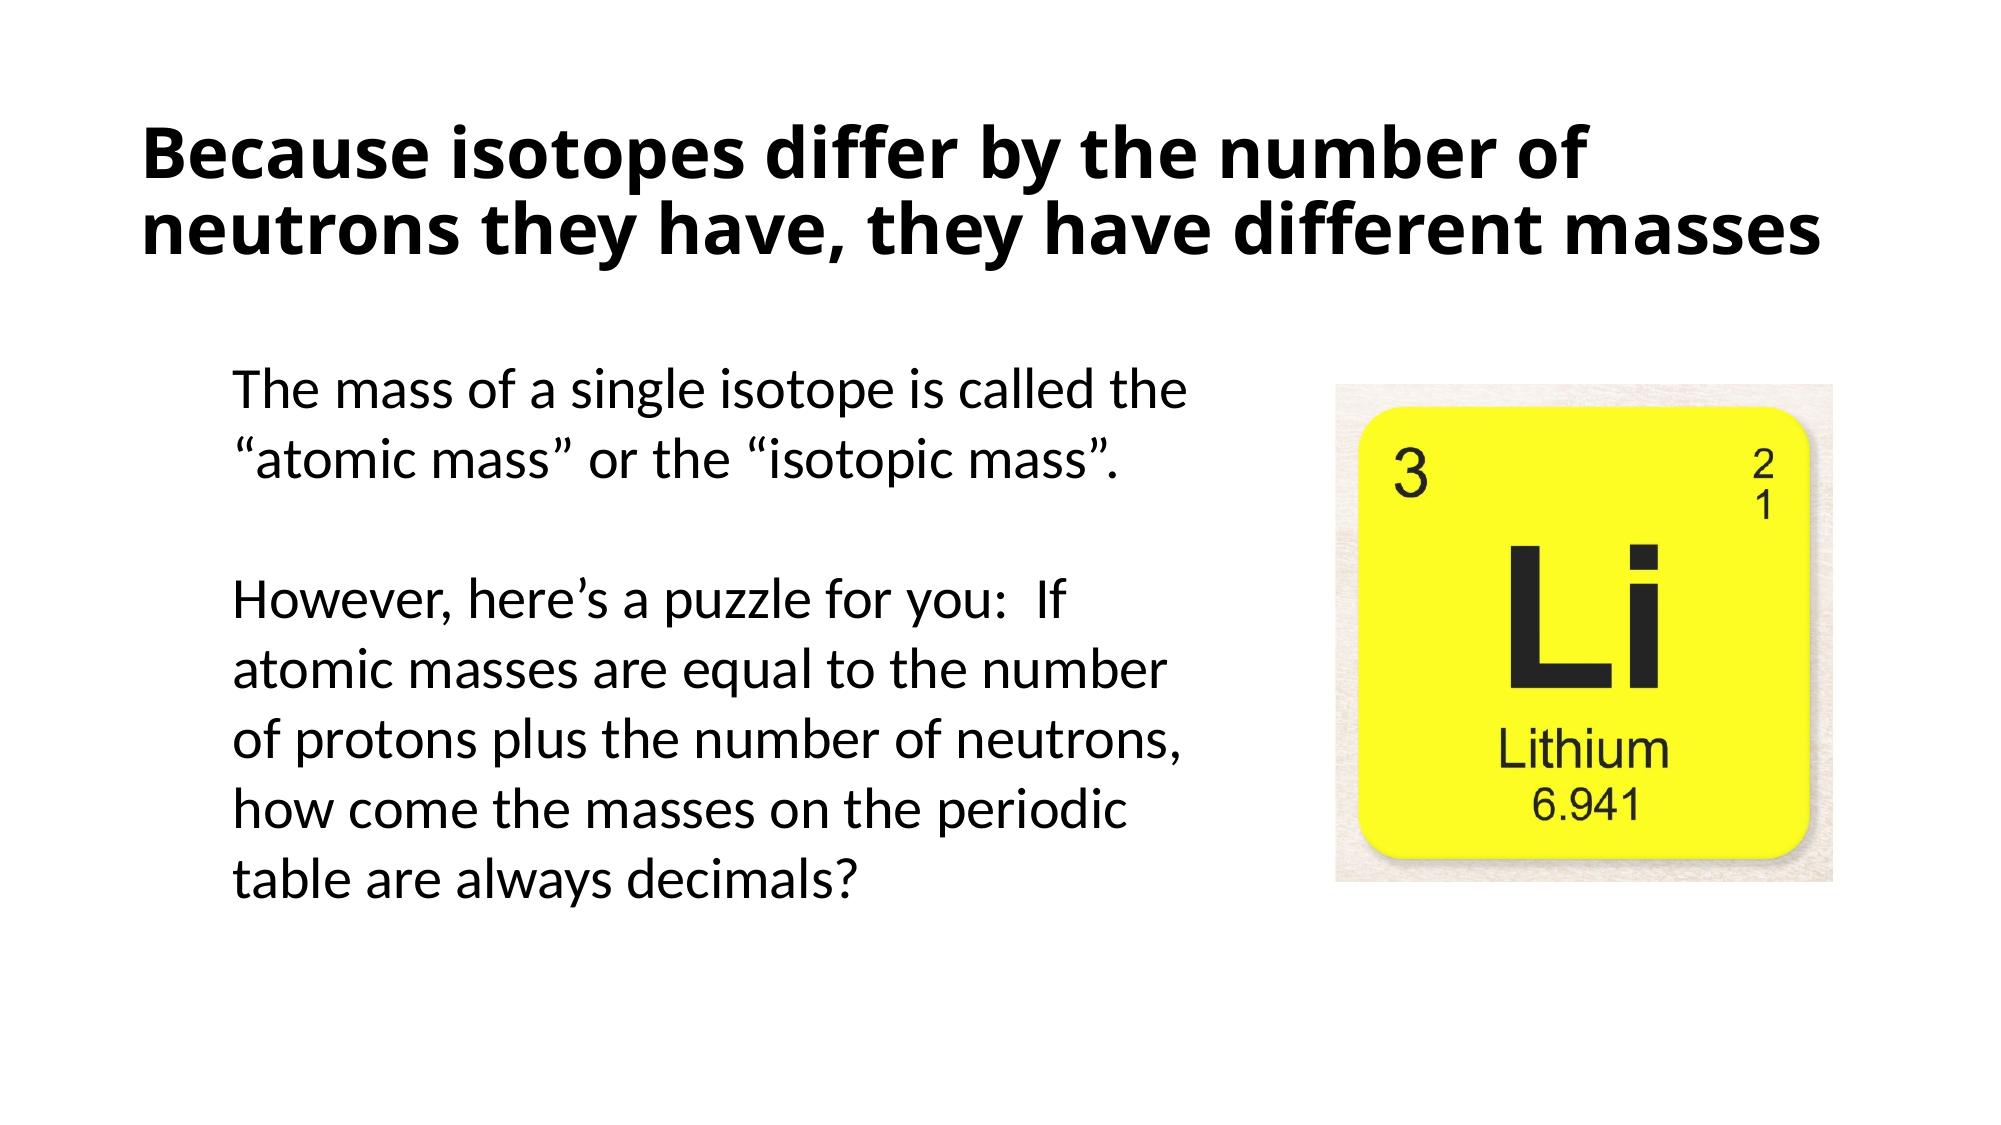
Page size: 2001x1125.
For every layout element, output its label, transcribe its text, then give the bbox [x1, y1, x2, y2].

text_box The mass of a single isotope is called the “atomic mass” or the “isotopic mass”. However, here’s a puzzle for you: If atomic masses are equal to the number of protons plus the number of neutrons, how come the masses on the periodic table are always decimals? [218, 342, 1226, 918]
title Because isotopes differ by the number of neutrons they have, they have different masses [124, 85, 1875, 303]
picture [1110, 384, 2000, 882]
